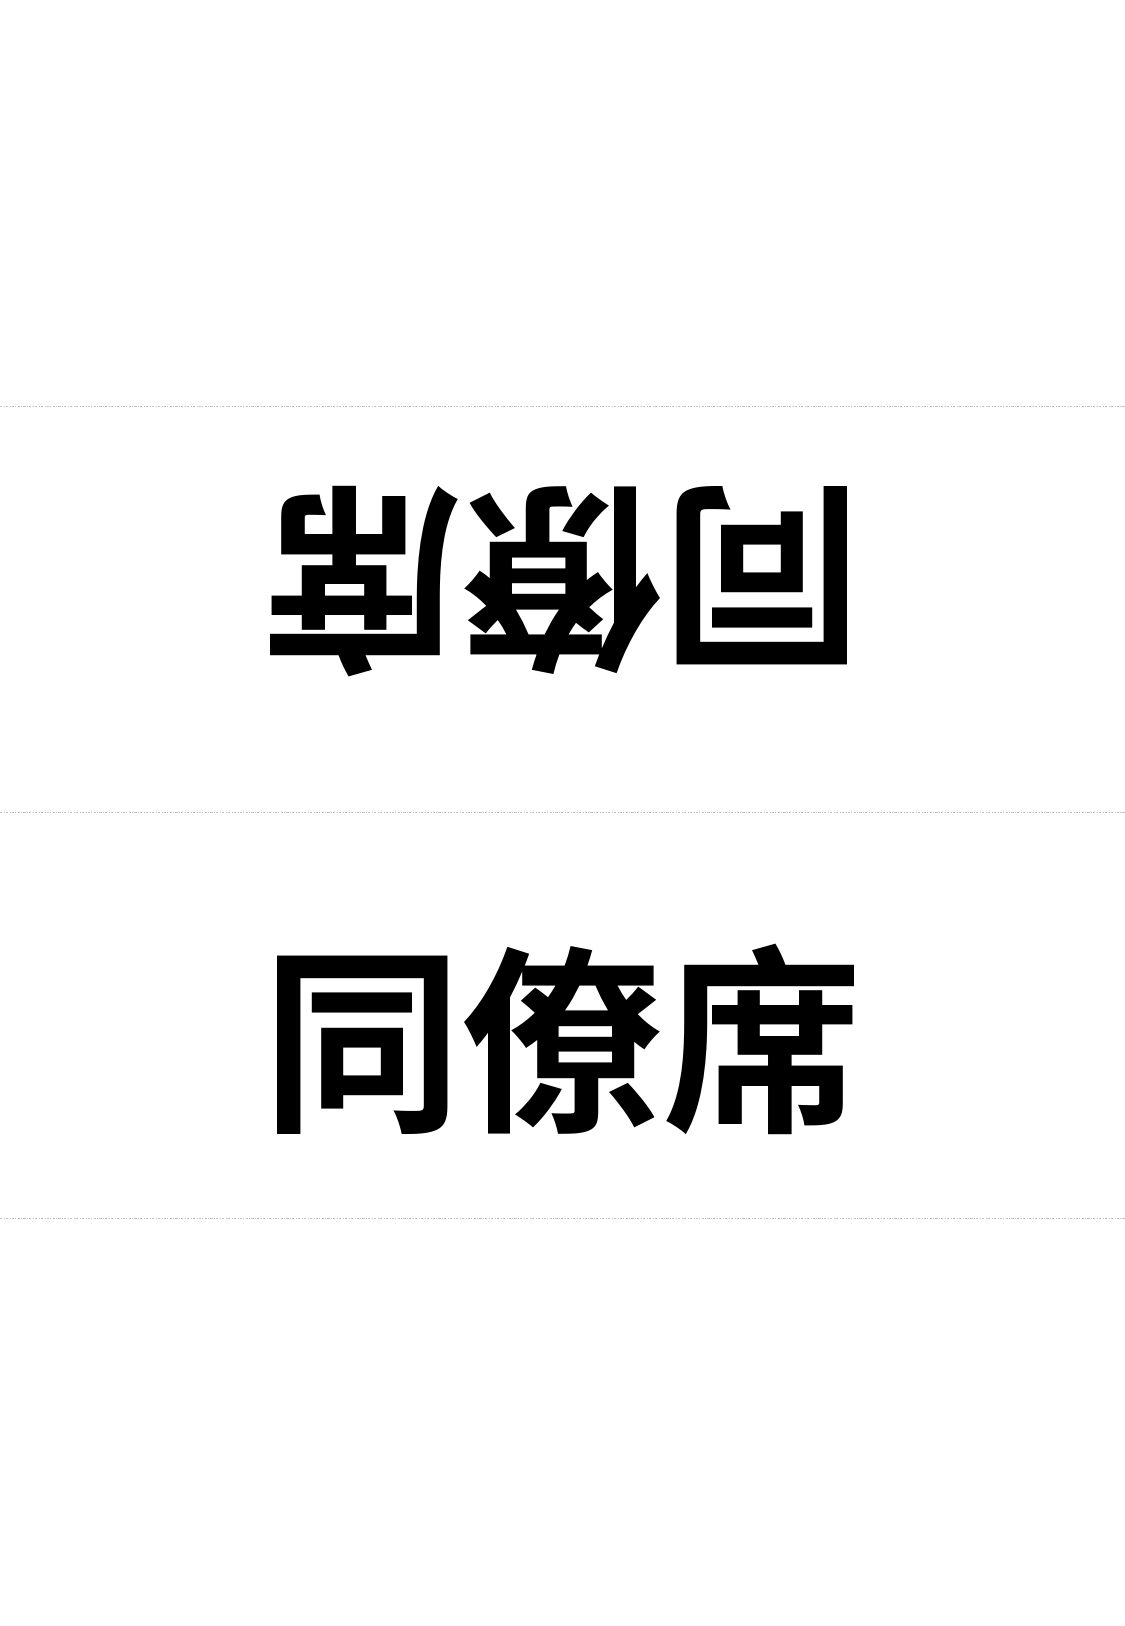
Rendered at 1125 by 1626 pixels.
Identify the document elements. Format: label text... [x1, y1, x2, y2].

text_box 同僚席 [247, 456, 878, 712]
text_box 同僚席 [247, 909, 878, 1164]
